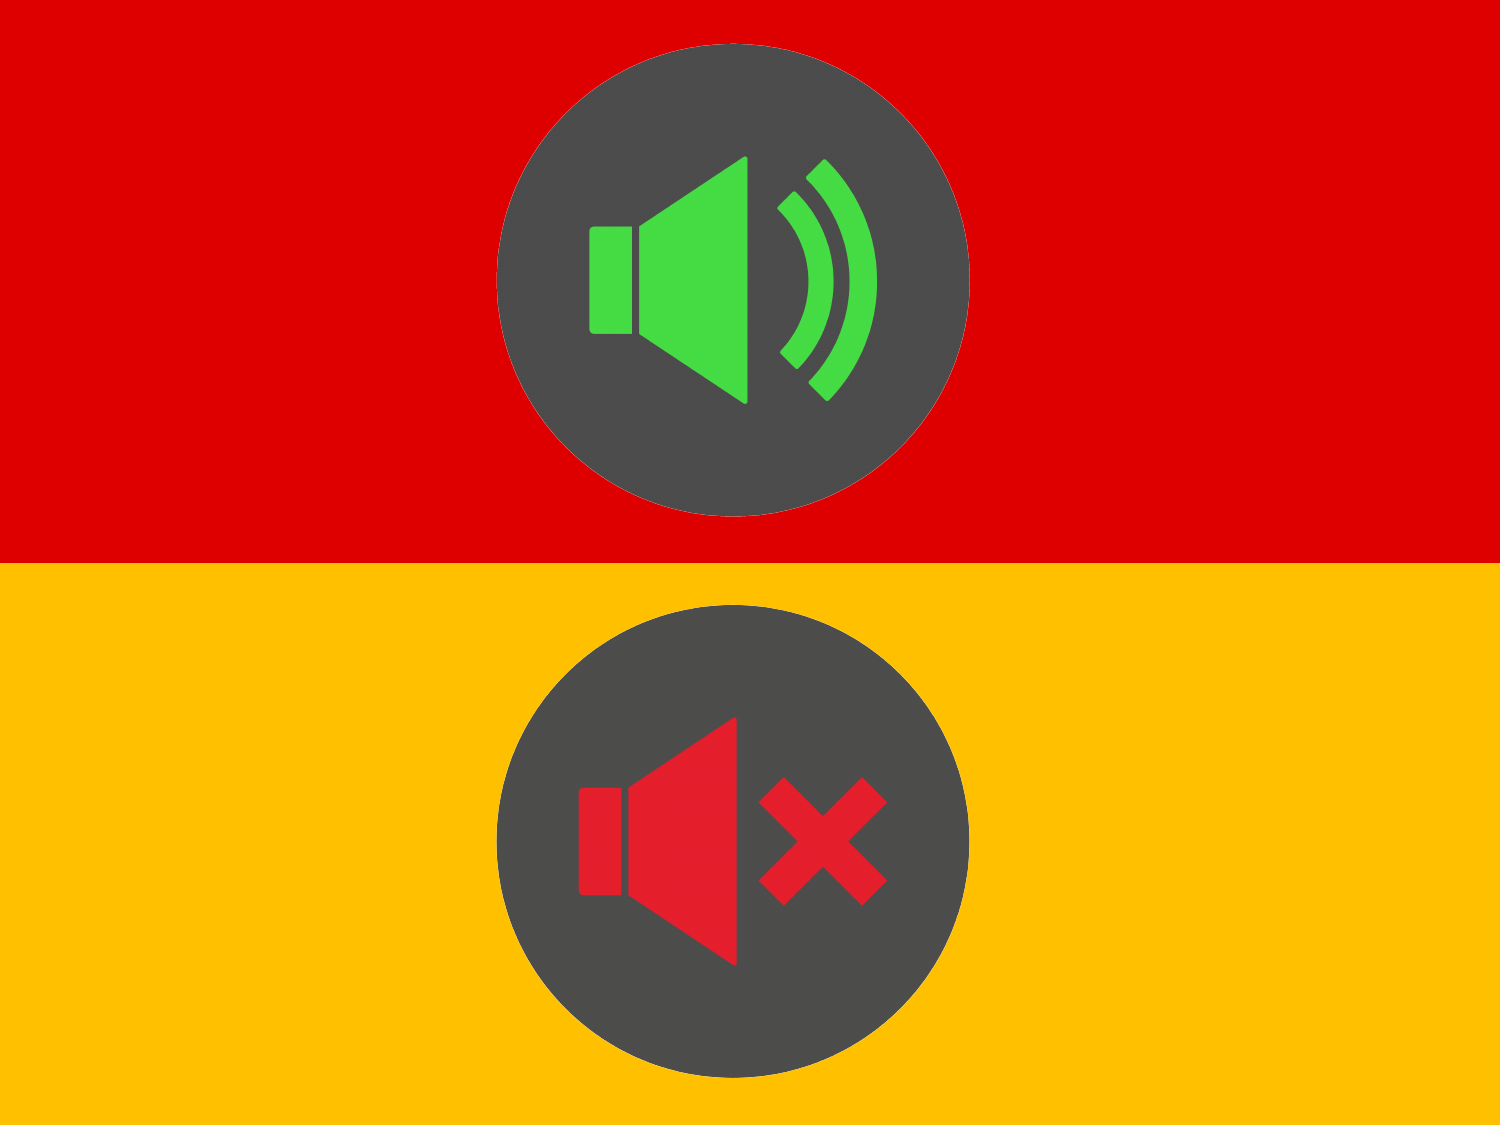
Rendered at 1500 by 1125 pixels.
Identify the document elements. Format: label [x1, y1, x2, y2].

table_cell [0, 563, 1500, 1125]
picture [461, 30, 1460, 1096]
table_header [0, 0, 1500, 563]
